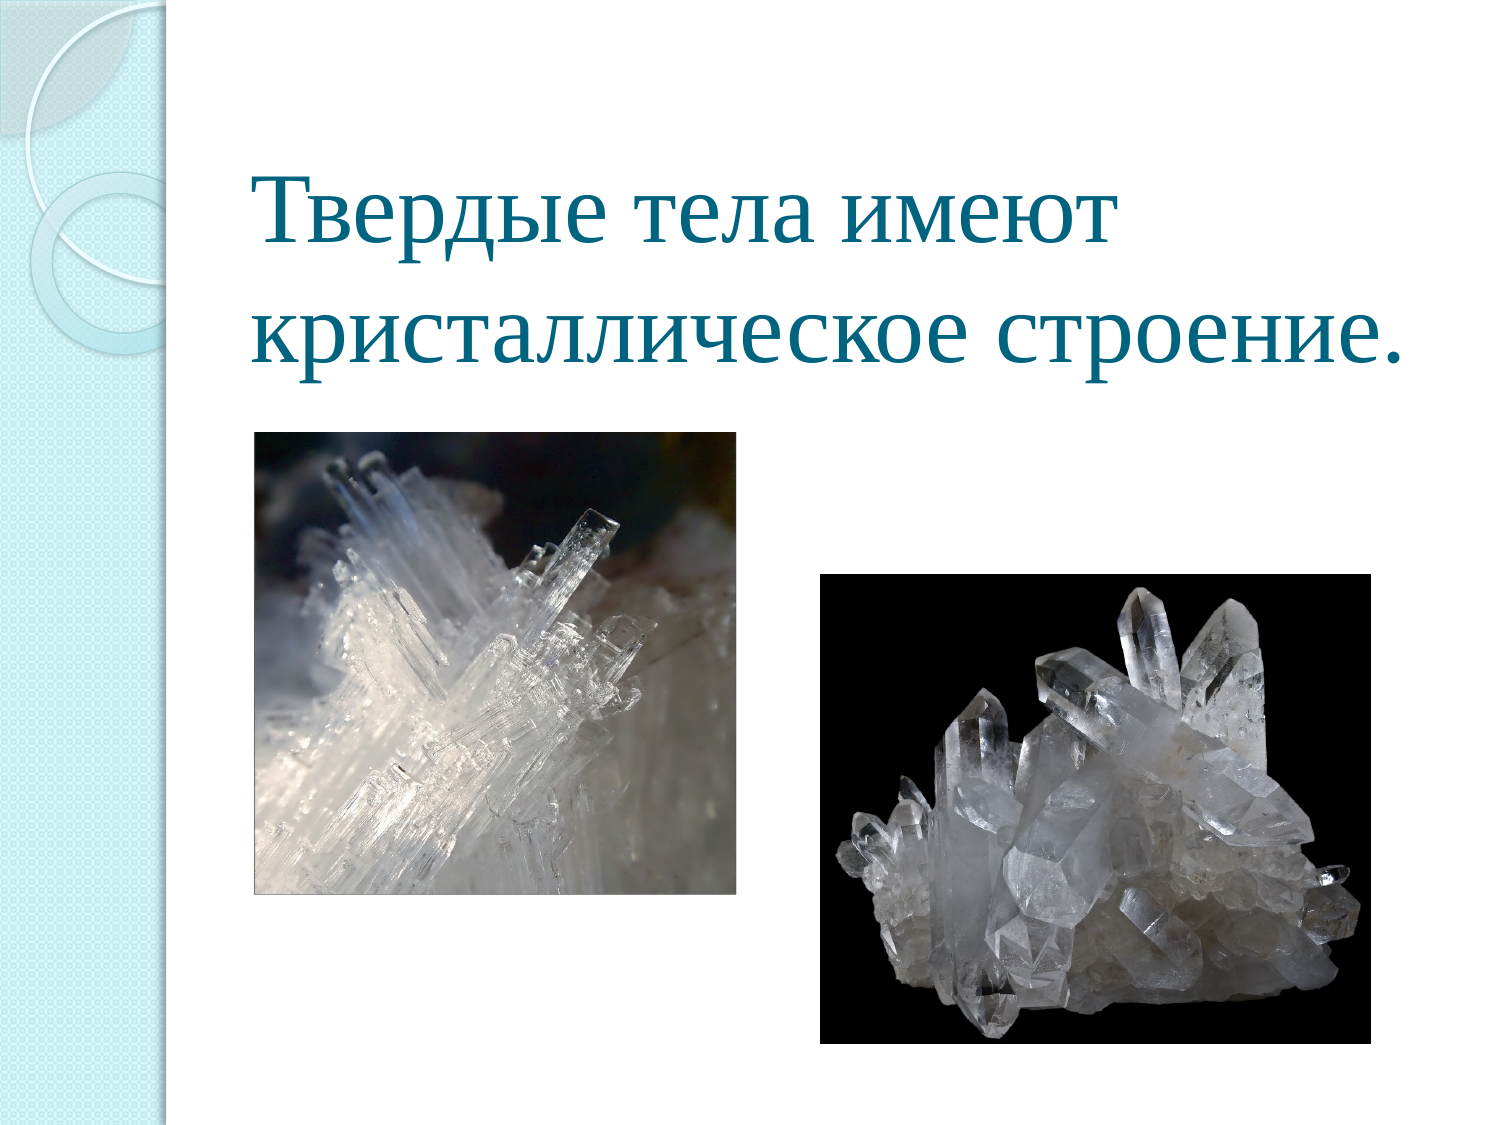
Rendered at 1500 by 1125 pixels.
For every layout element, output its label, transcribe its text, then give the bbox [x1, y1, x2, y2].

picture [820, 573, 1372, 1044]
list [253, 432, 737, 896]
title Твердые тела имеют кристаллическое строение. [235, 45, 1466, 480]
